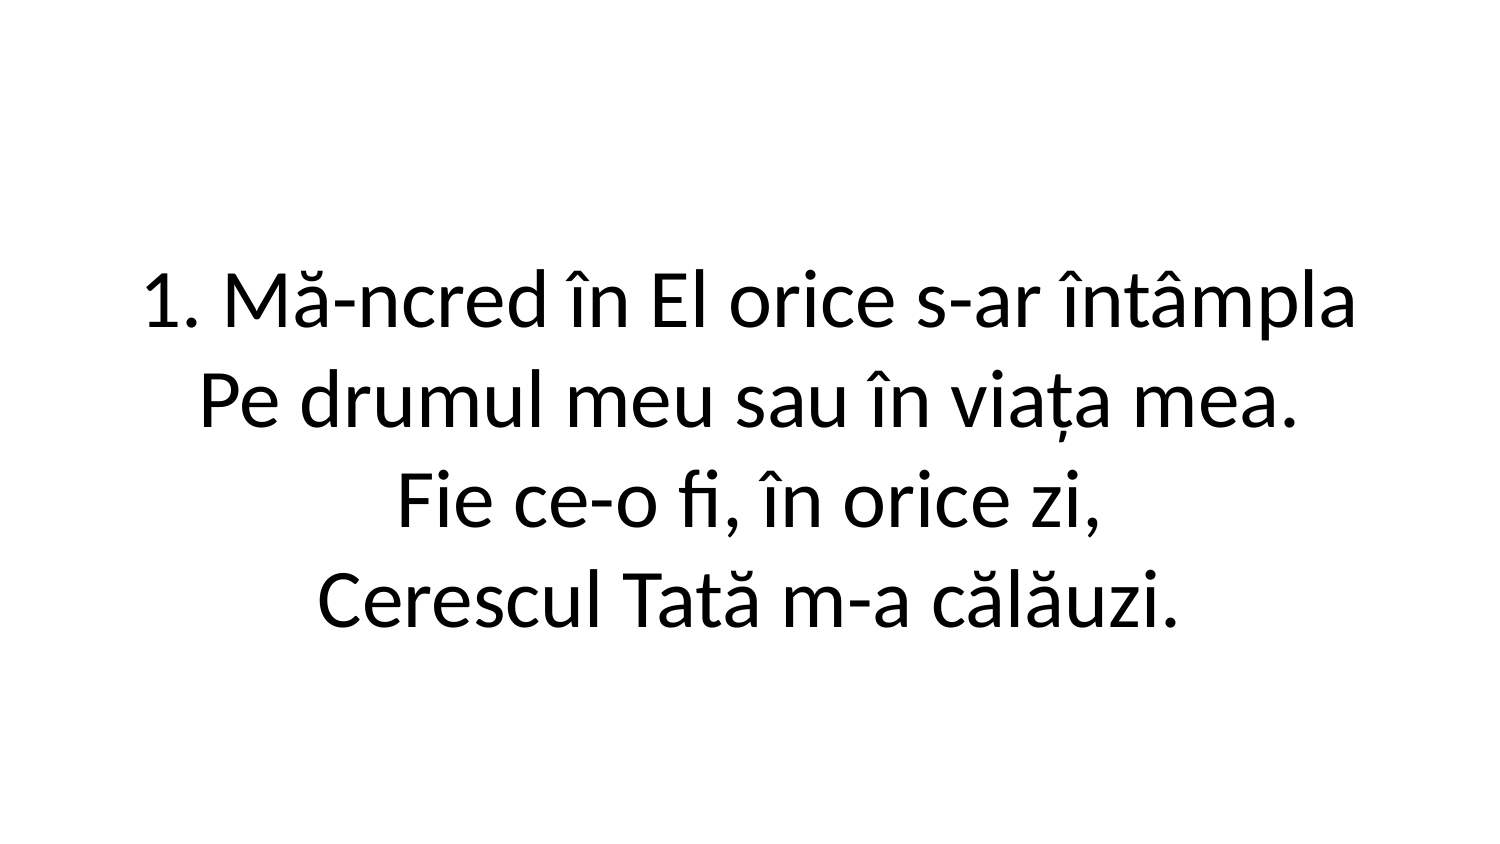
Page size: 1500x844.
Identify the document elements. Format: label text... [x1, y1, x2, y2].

text_box 1. Mă-ncred în El orice s-ar întâmpla Pe drumul meu sau în viața mea. Fie ce-o fi, în orice zi, Cerescul Tată m-a călăuzi. [124, 192, 1376, 652]
